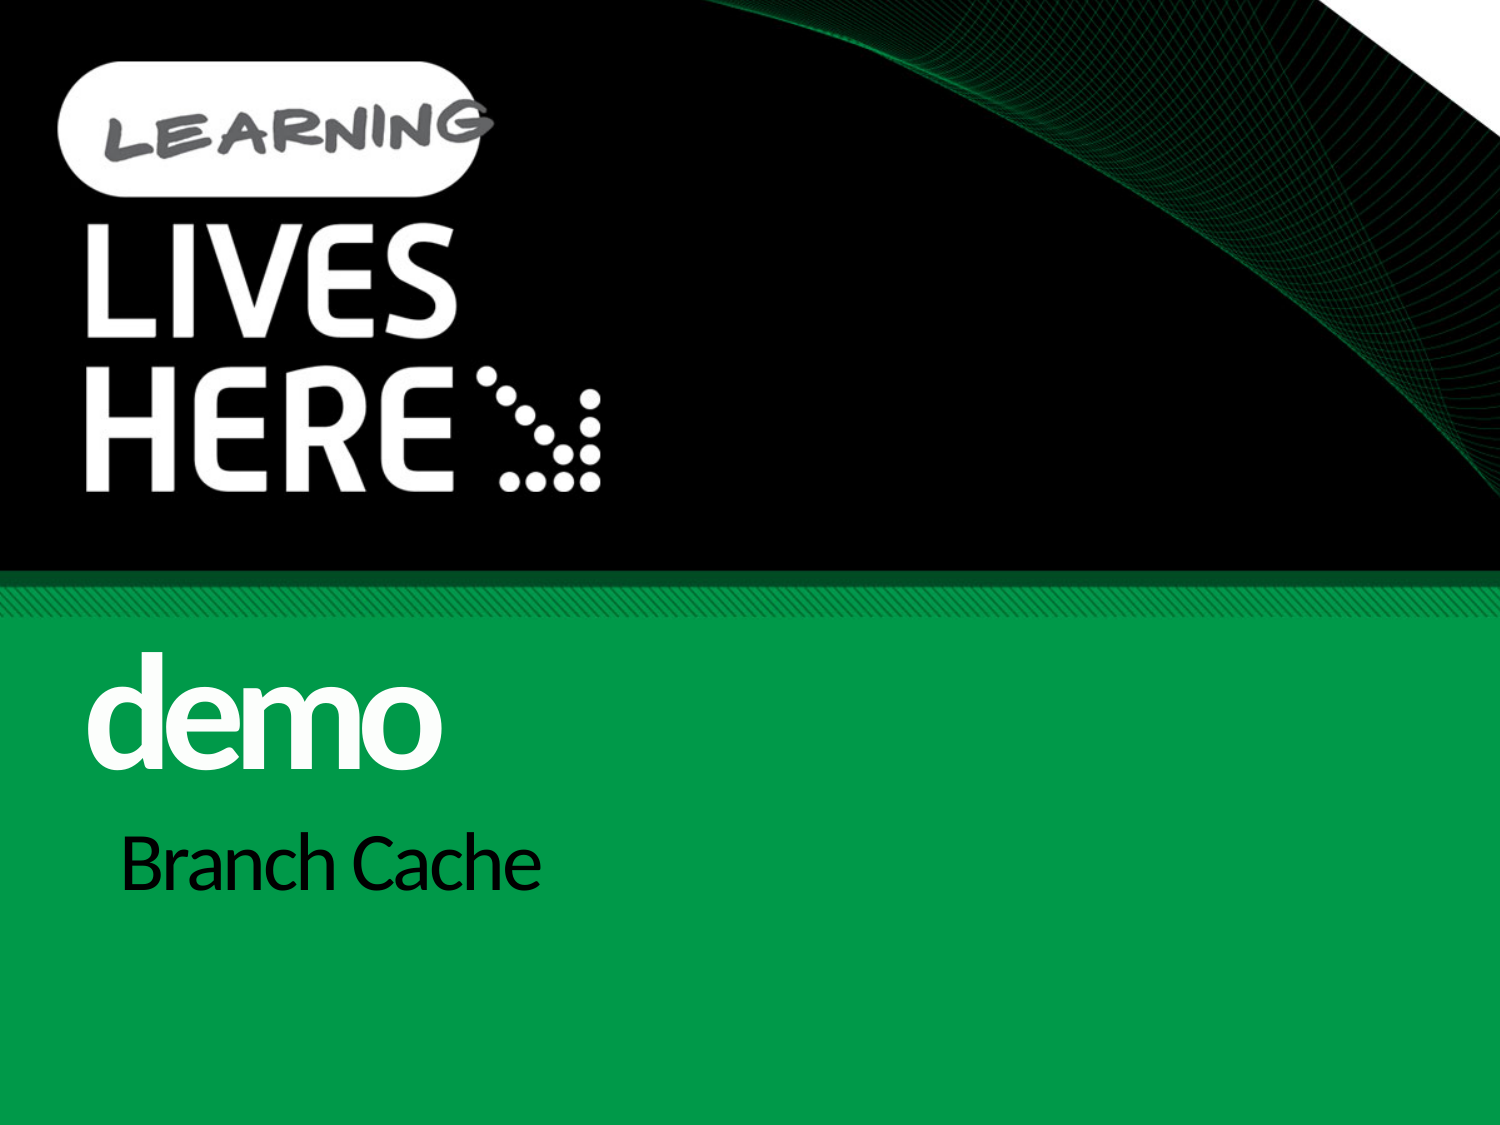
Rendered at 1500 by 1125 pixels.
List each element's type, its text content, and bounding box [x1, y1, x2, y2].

picture [0, 0, 1500, 1125]
title Branch Cache [119, 818, 1375, 943]
list demo [83, 625, 1344, 800]
